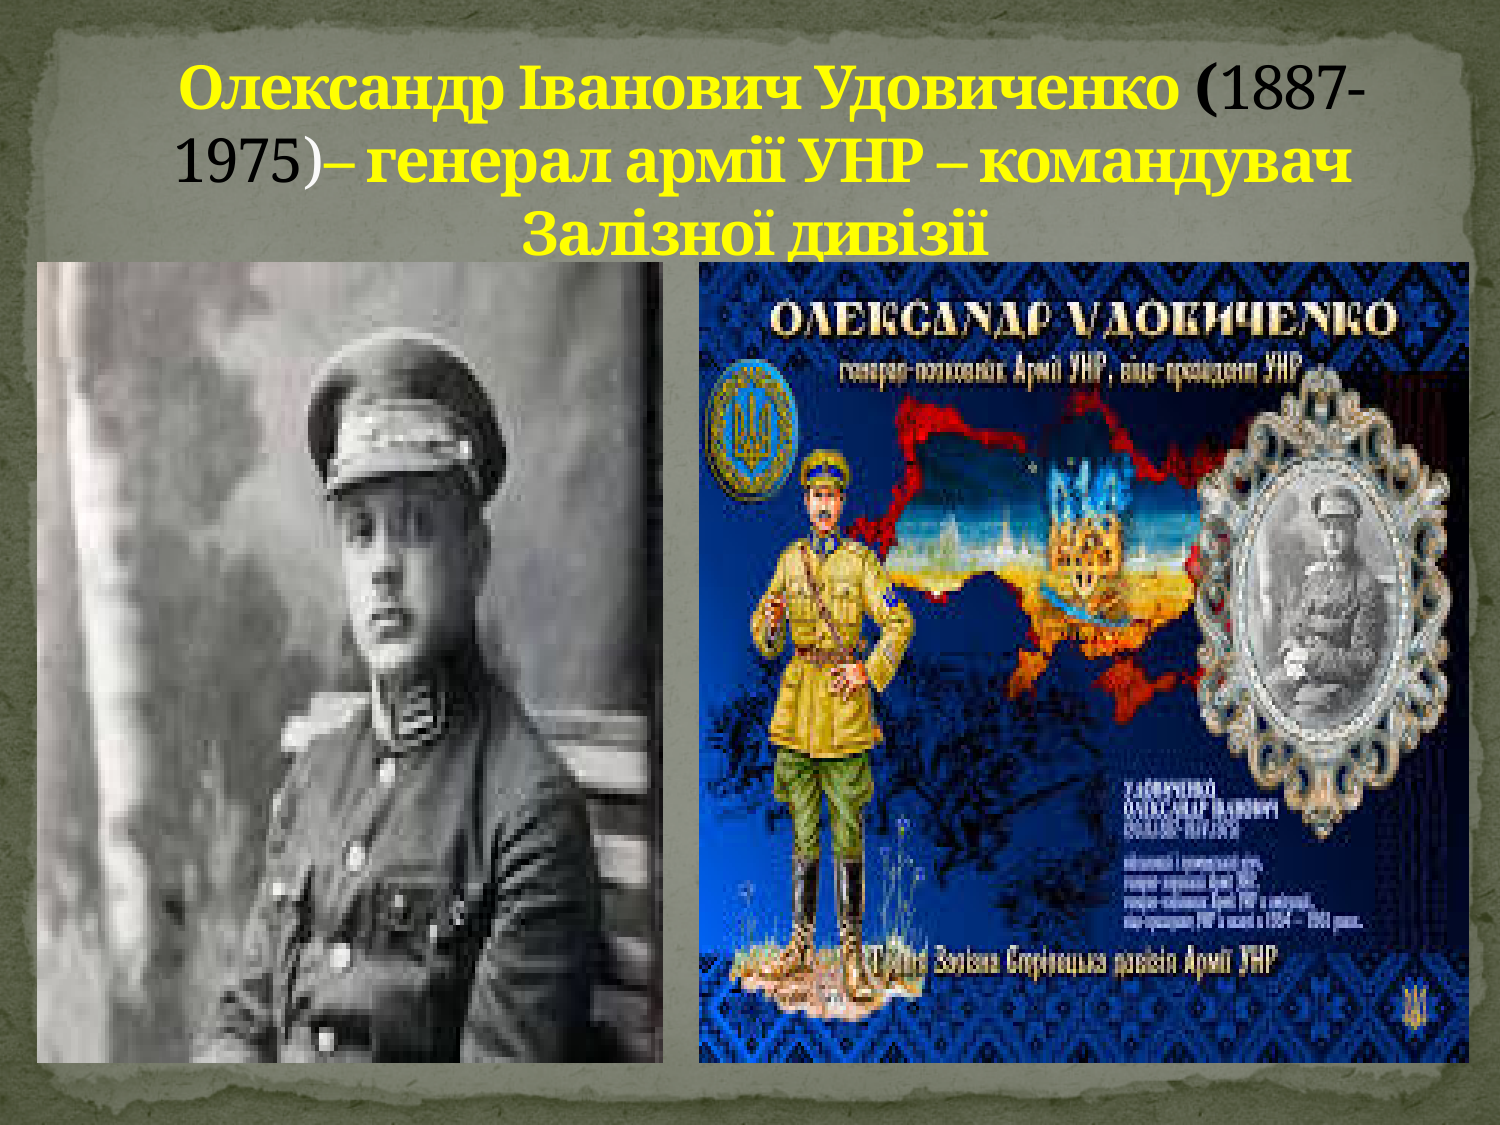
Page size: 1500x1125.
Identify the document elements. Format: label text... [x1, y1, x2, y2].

picture [37, 262, 663, 1063]
title Олександр Іванович Удовиченко (1887-1975)– генерал армії УНР – командувач Залізної дивізії [87, 37, 1438, 275]
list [701, 264, 1468, 1062]
